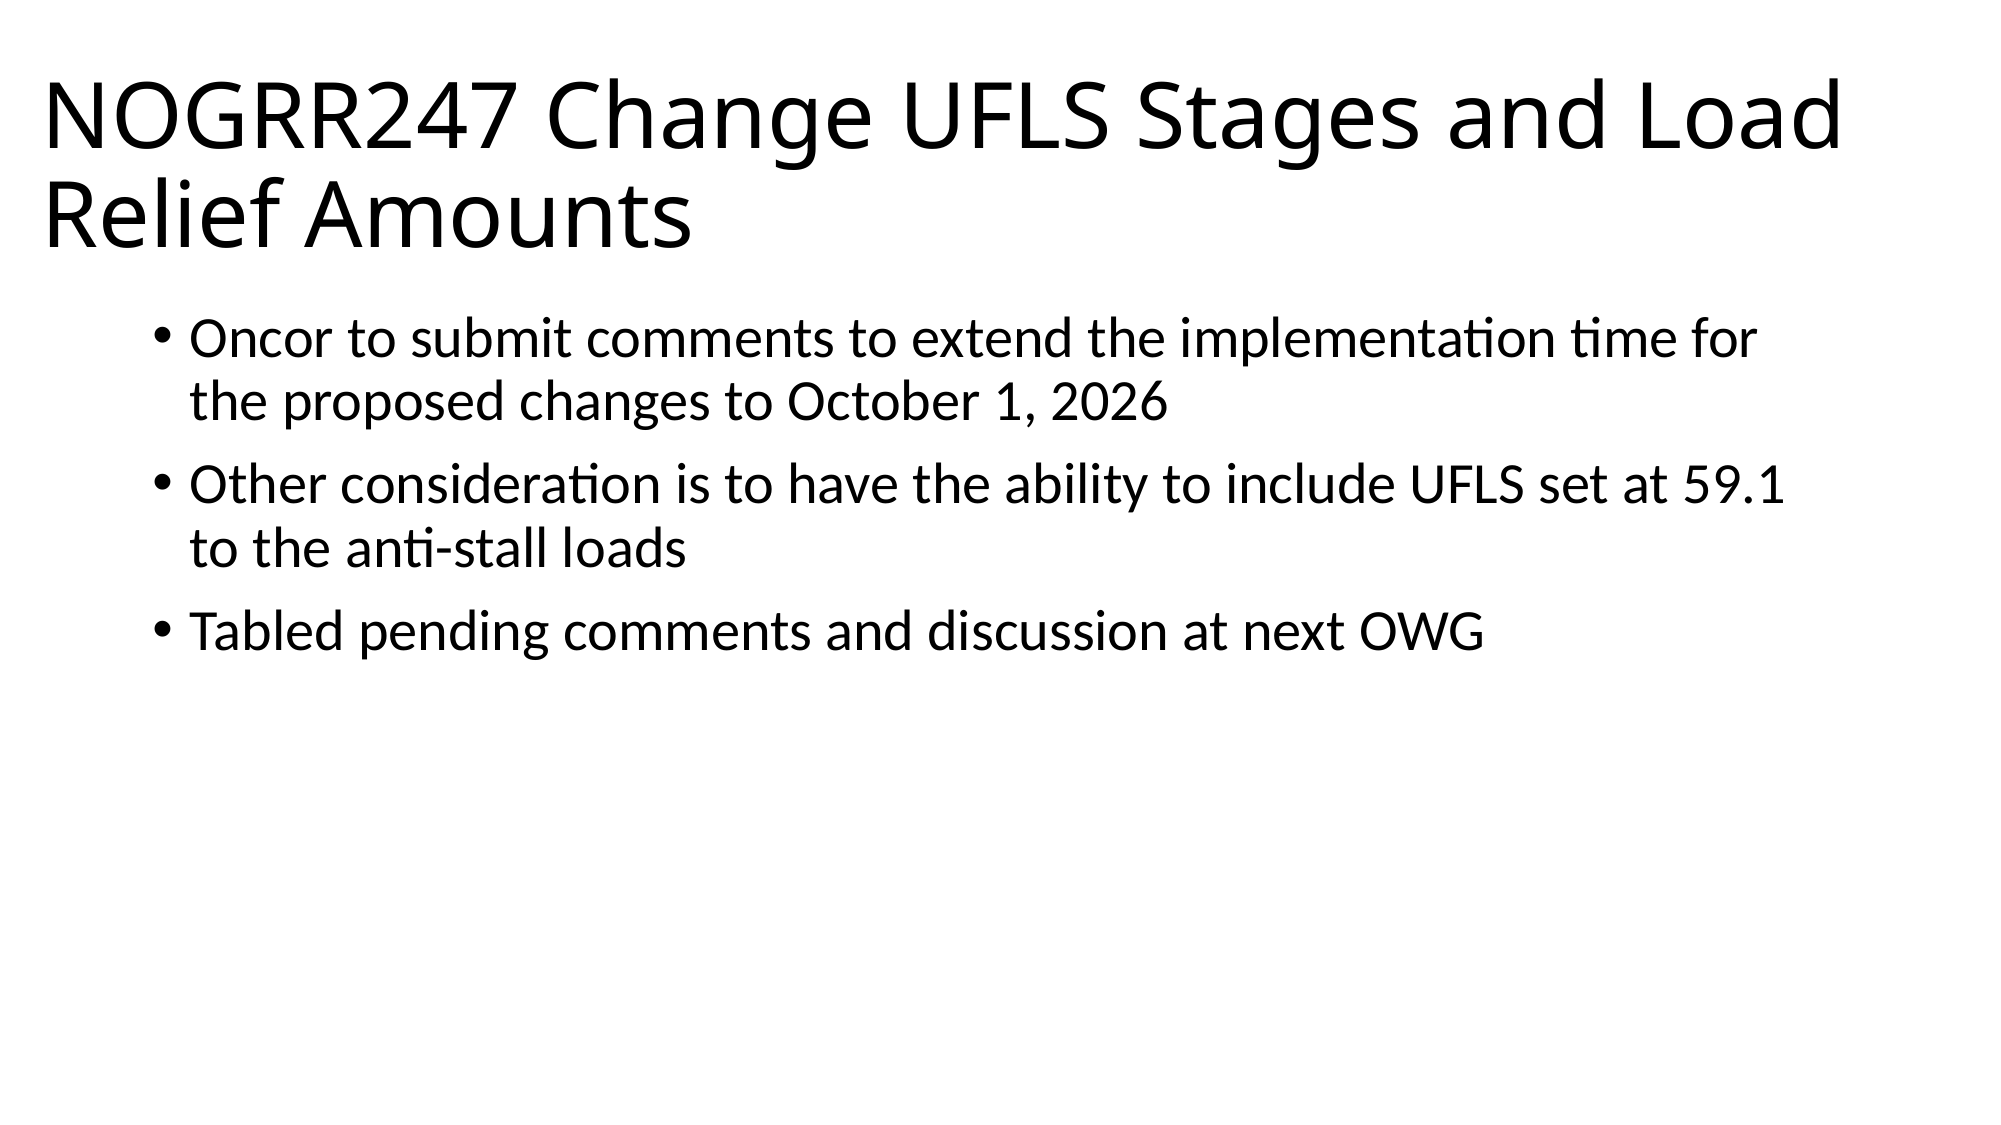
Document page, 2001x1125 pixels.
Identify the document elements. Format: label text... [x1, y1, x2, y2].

title NOGRR247 Change UFLS Stages and Load Relief Amounts [26, 59, 1944, 278]
list Oncor to submit comments to extend the implementation time for the proposed changes to October 1, 2026 Other consideration is to have the ability to include UFLS set at 59.1 to the anti-stall loads Tabled pending comments and discussion at next OWG [137, 299, 1863, 1014]
